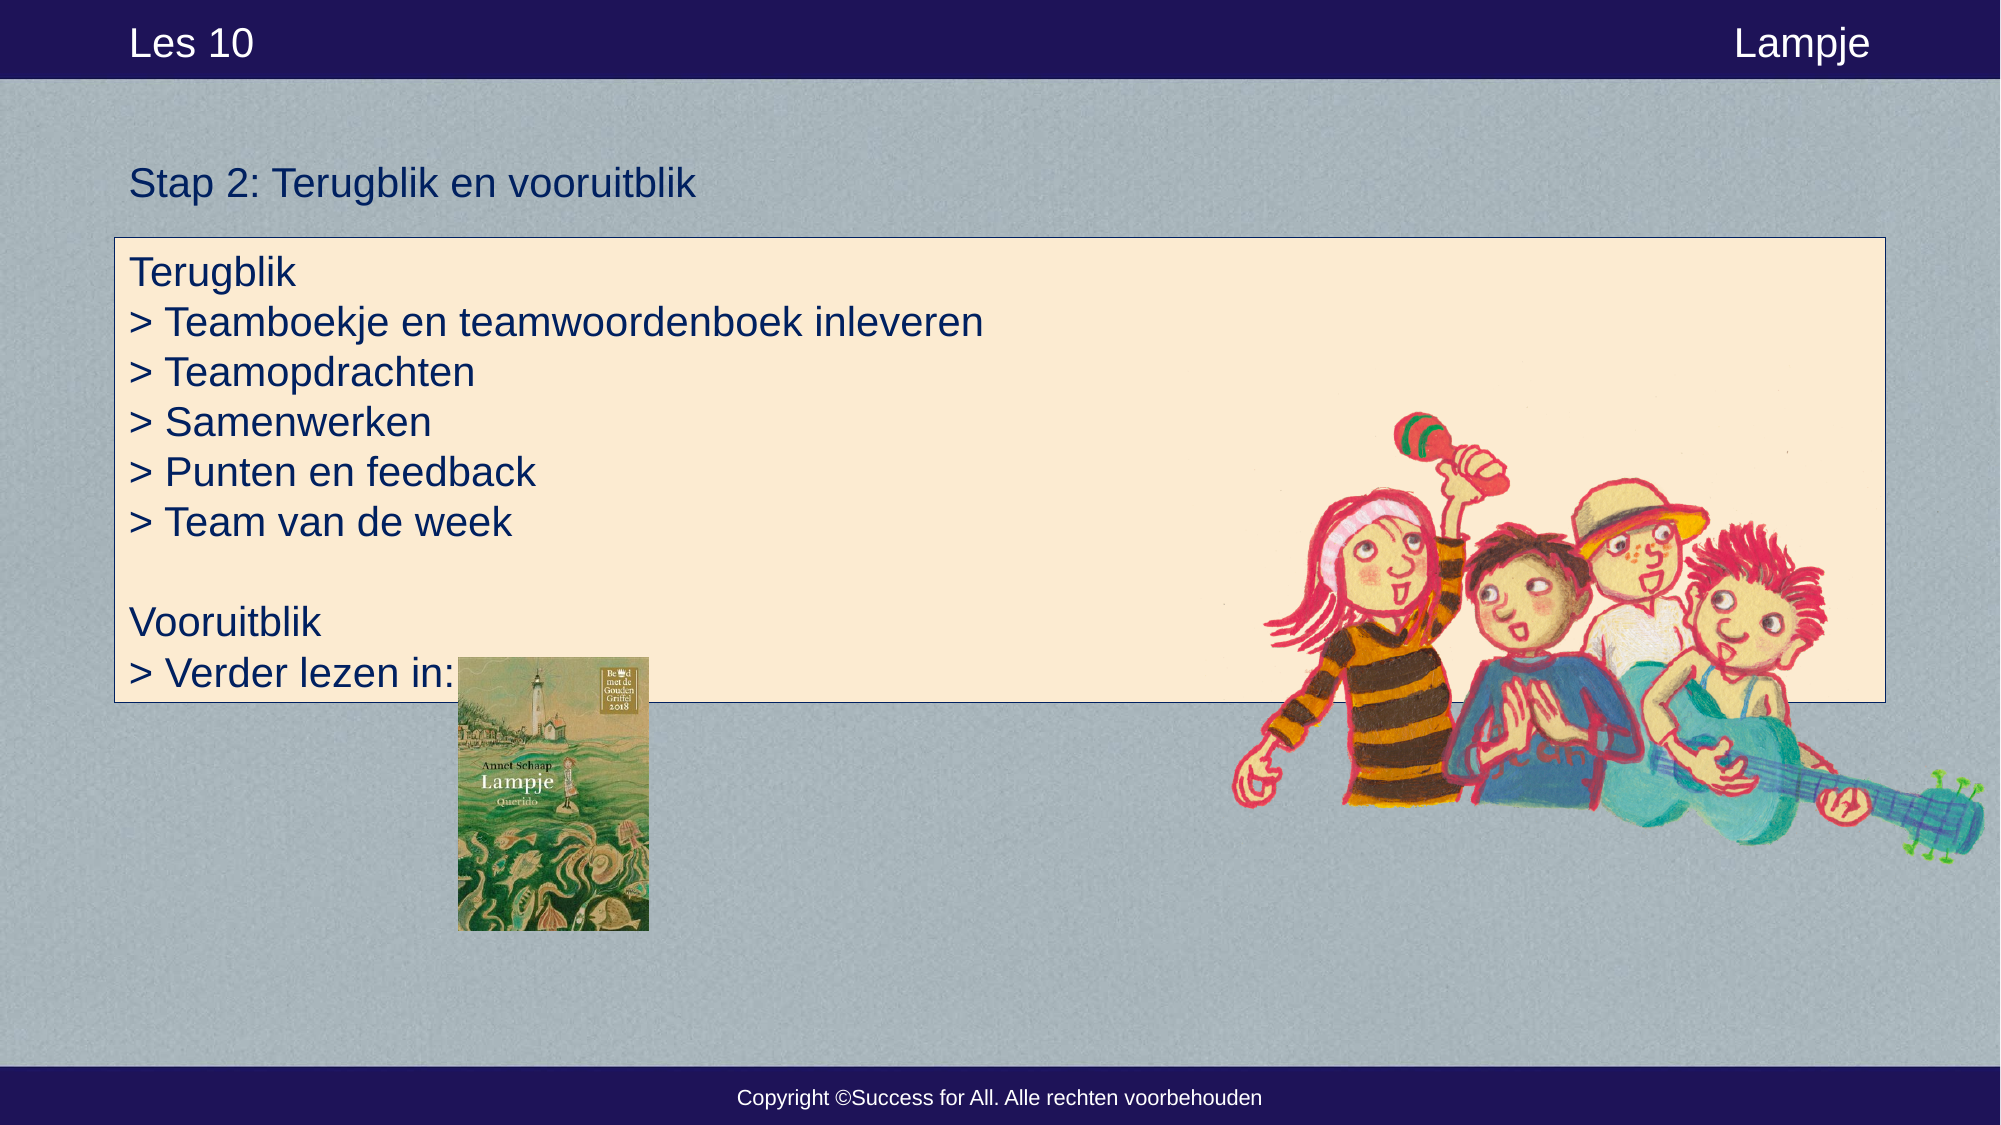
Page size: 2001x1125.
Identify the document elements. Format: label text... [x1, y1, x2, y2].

text_box Terugblik > Teamboekje en teamwoordenboek inleveren > Teamopdrachten > Samenwerken > Punten en feedback > Team van de week Vooruitblik > Verder lezen in: [114, 237, 1886, 703]
text_box Lampje [999, 8, 1886, 73]
text_box Copyright ©Success for All. Alle rechten voorbehouden [0, 1076, 2000, 1125]
picture [0, 0, 2001, 1125]
text_box Stap 2: Terugblik en vooruitblik [113, 148, 1635, 214]
text_box Les 10 [114, 8, 354, 73]
